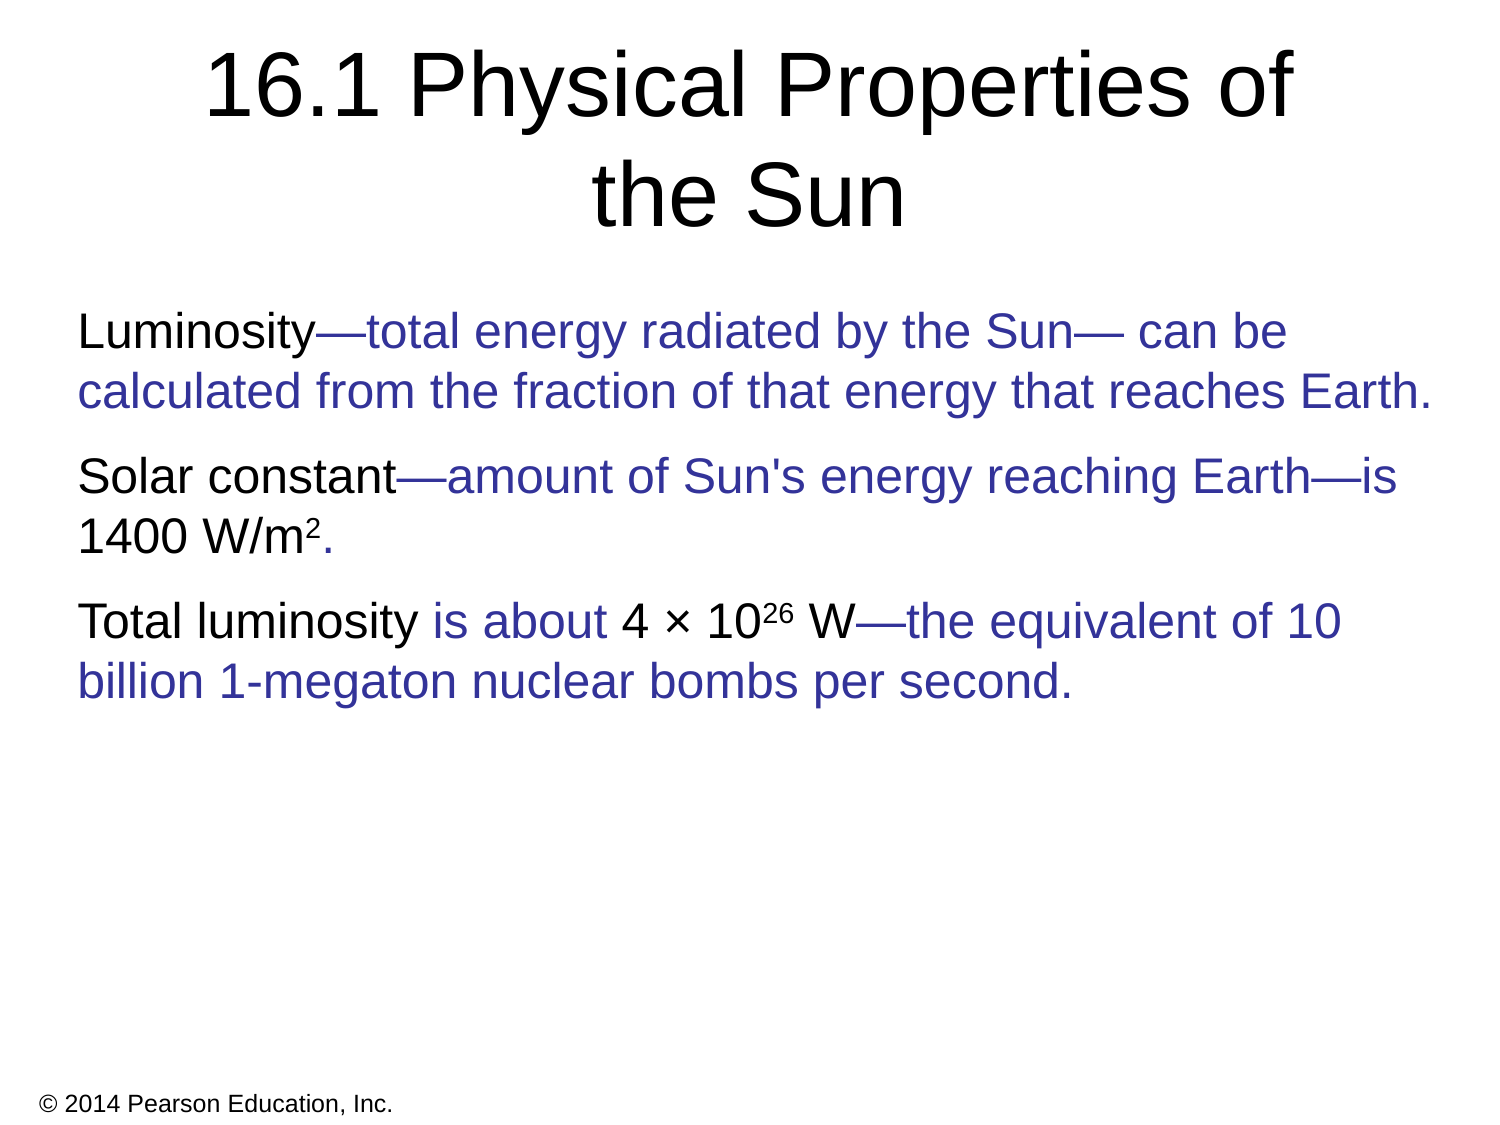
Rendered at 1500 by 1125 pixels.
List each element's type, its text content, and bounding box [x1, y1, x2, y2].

text_box Luminosity—total energy radiated by the Sun— can be calculated from the fraction of that energy that reaches Earth. Solar constant—amount of Sun's energy reaching Earth—is 1400 W/m2. Total luminosity is about 4 × 1026 W—the equivalent of 10 billion 1-megaton nuclear bombs per second. [62, 291, 1463, 717]
title 16.1 Physical Properties of the Sun [112, 41, 1388, 229]
